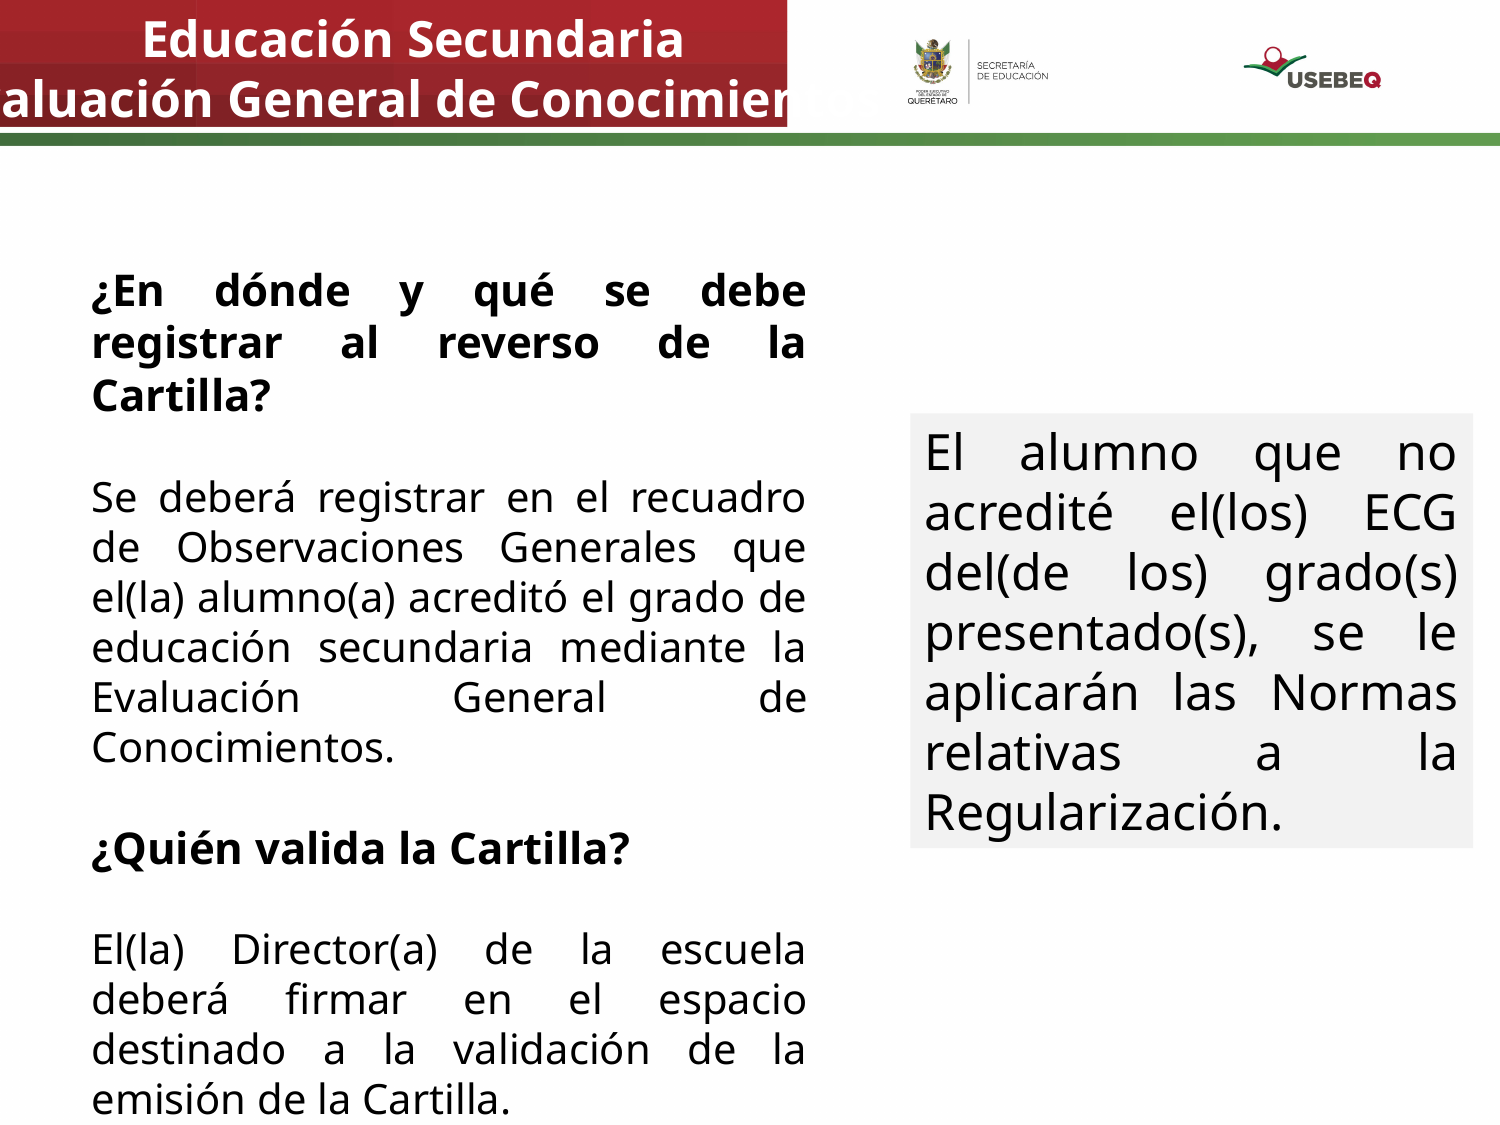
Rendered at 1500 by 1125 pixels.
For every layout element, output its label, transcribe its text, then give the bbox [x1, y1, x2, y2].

text_box El alumno que no acredité el(los) ECG del(de los) grado(s) presentado(s), se le aplicarán las Normas relativas a la Regularización. [910, 413, 1474, 849]
text_box Educación Secundaria Evaluación General de Conocimientos [0, 0, 899, 90]
text_box ¿En dónde y qué se debe registrar al reverso de la Cartilla? Se deberá registrar en el recuadro de Observaciones Generales que el(la) alumno(a) acreditó el grado de educación secundaria mediante la Evaluación General de Conocimientos. ¿Quién valida la Cartilla? El(la) Director(a) de la escuela deberá firmar en el espacio destinado a la validación de la emisión de la Cartilla. [76, 255, 823, 1125]
picture [0, 0, 1500, 1125]
